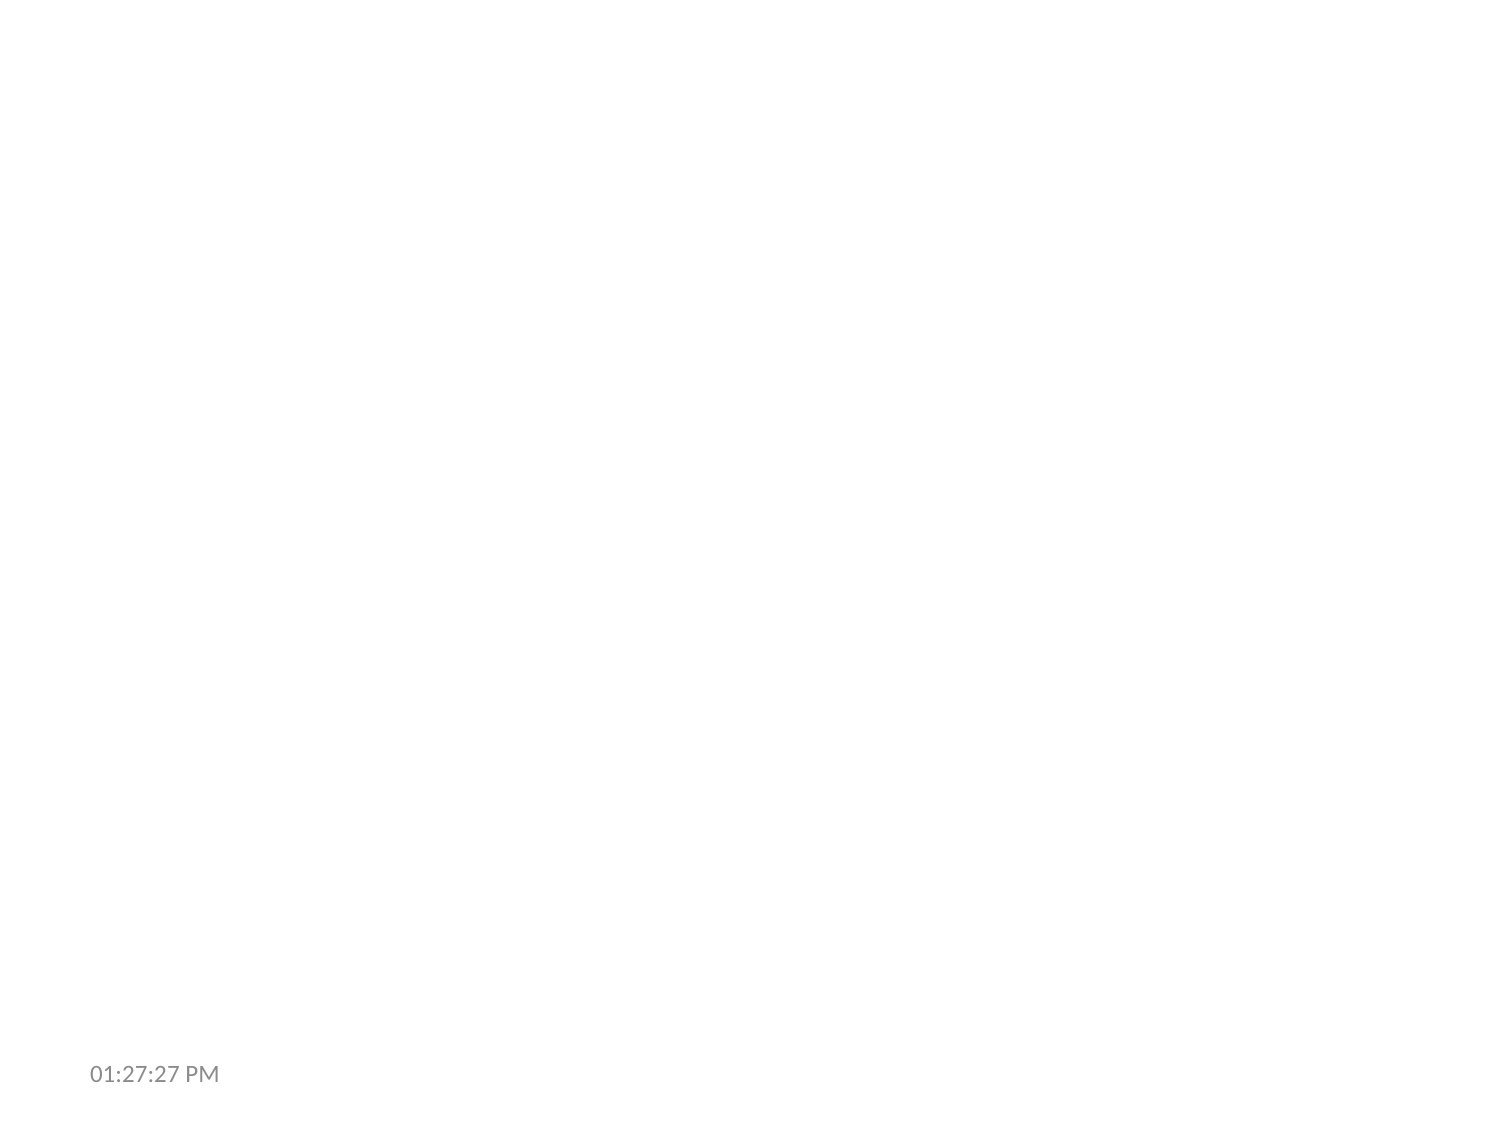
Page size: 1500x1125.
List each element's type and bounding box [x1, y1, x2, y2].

slide_number [75, 1042, 425, 1103]
